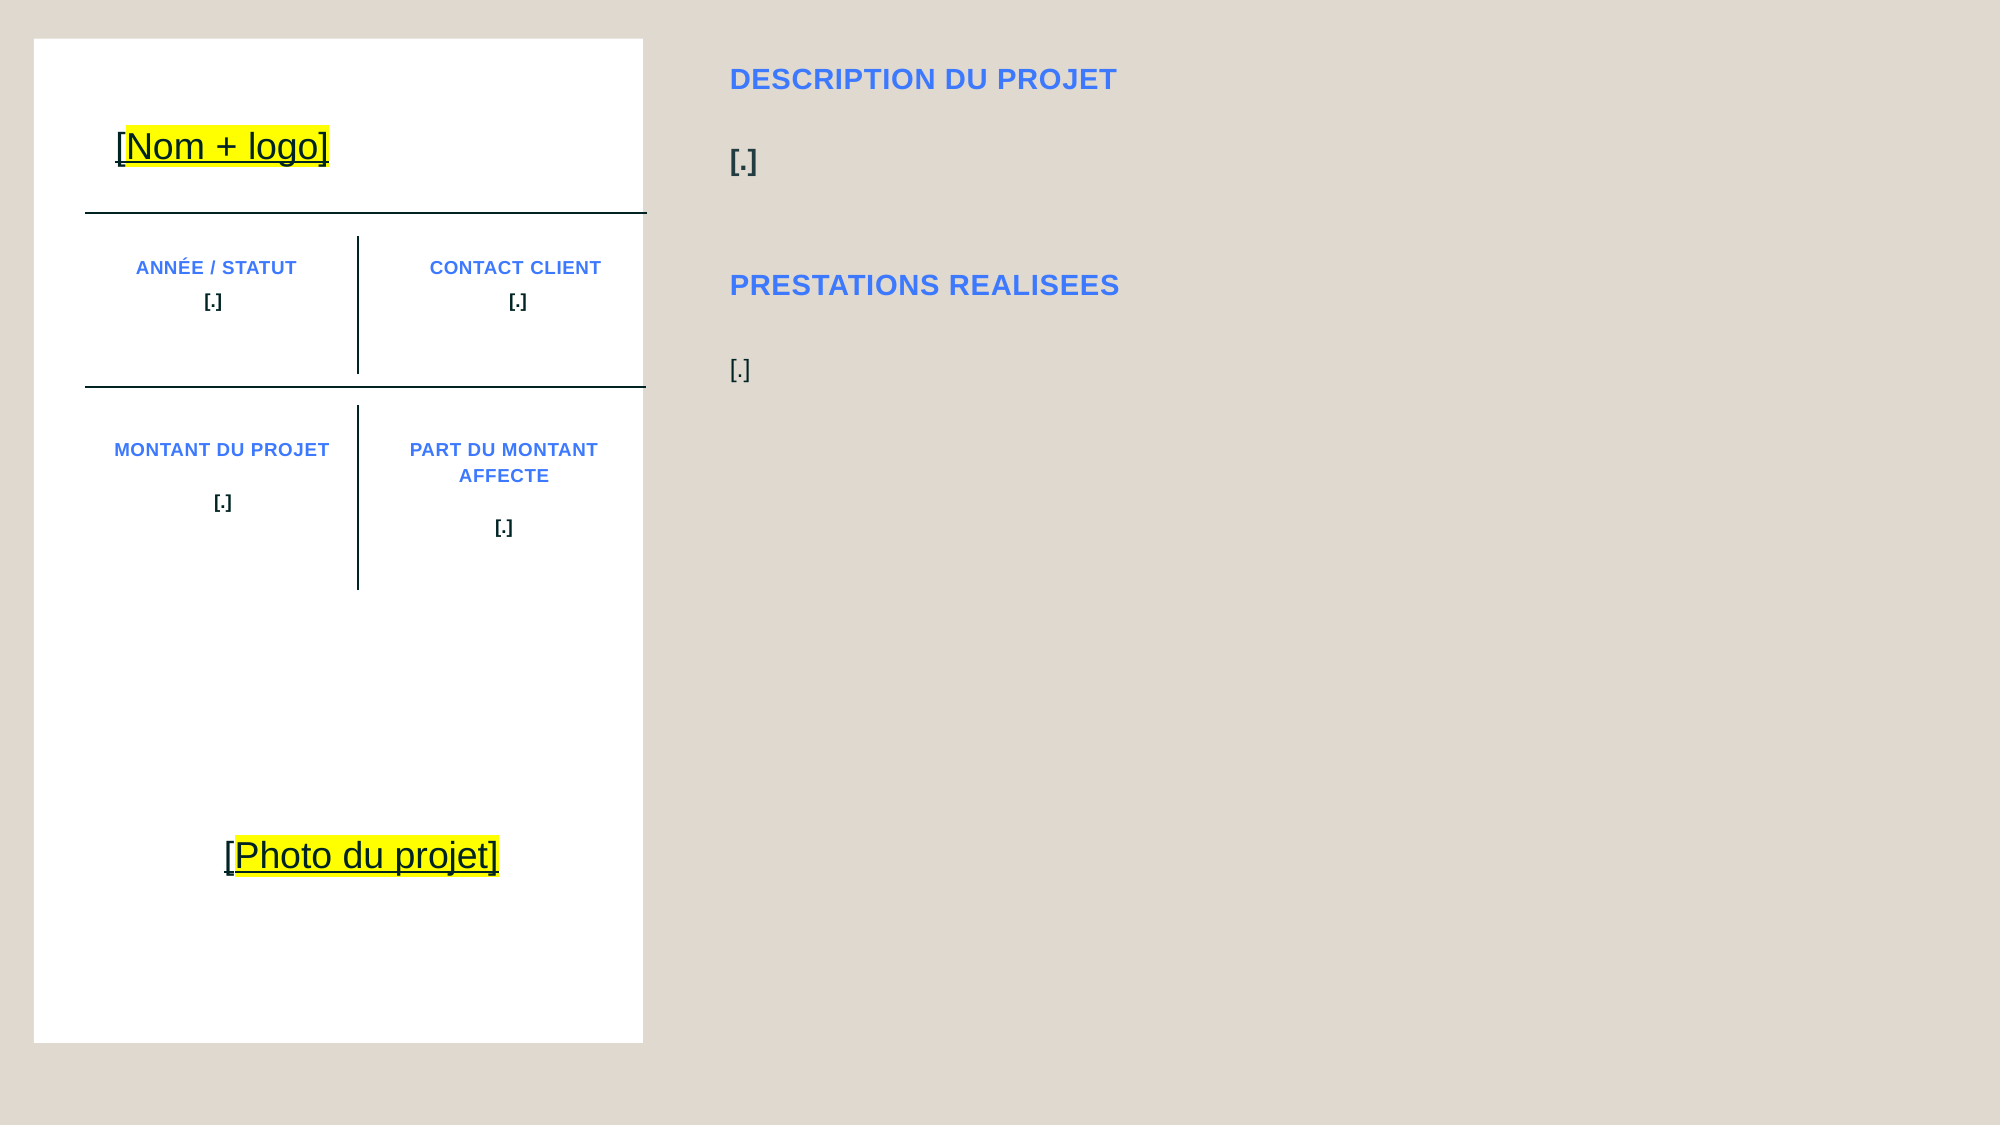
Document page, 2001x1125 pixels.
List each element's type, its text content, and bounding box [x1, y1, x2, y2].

text_box ANNÉE / STATUT [.] CONTACT CLIENT [.] [60, 255, 672, 419]
text_box [33, 38, 644, 1044]
text_box DESCRIPTION DU PROJET [.] PRESTATIONS REALISEES [.] [670, 59, 1989, 1066]
text_box PART DU MONTANT AFFECTE [.] [377, 404, 631, 556]
text_box [Nom + logo] [85, 85, 672, 237]
text_box [Photo du projet] [194, 795, 542, 894]
text_box MONTANT DU PROJET [.] [84, 404, 357, 556]
